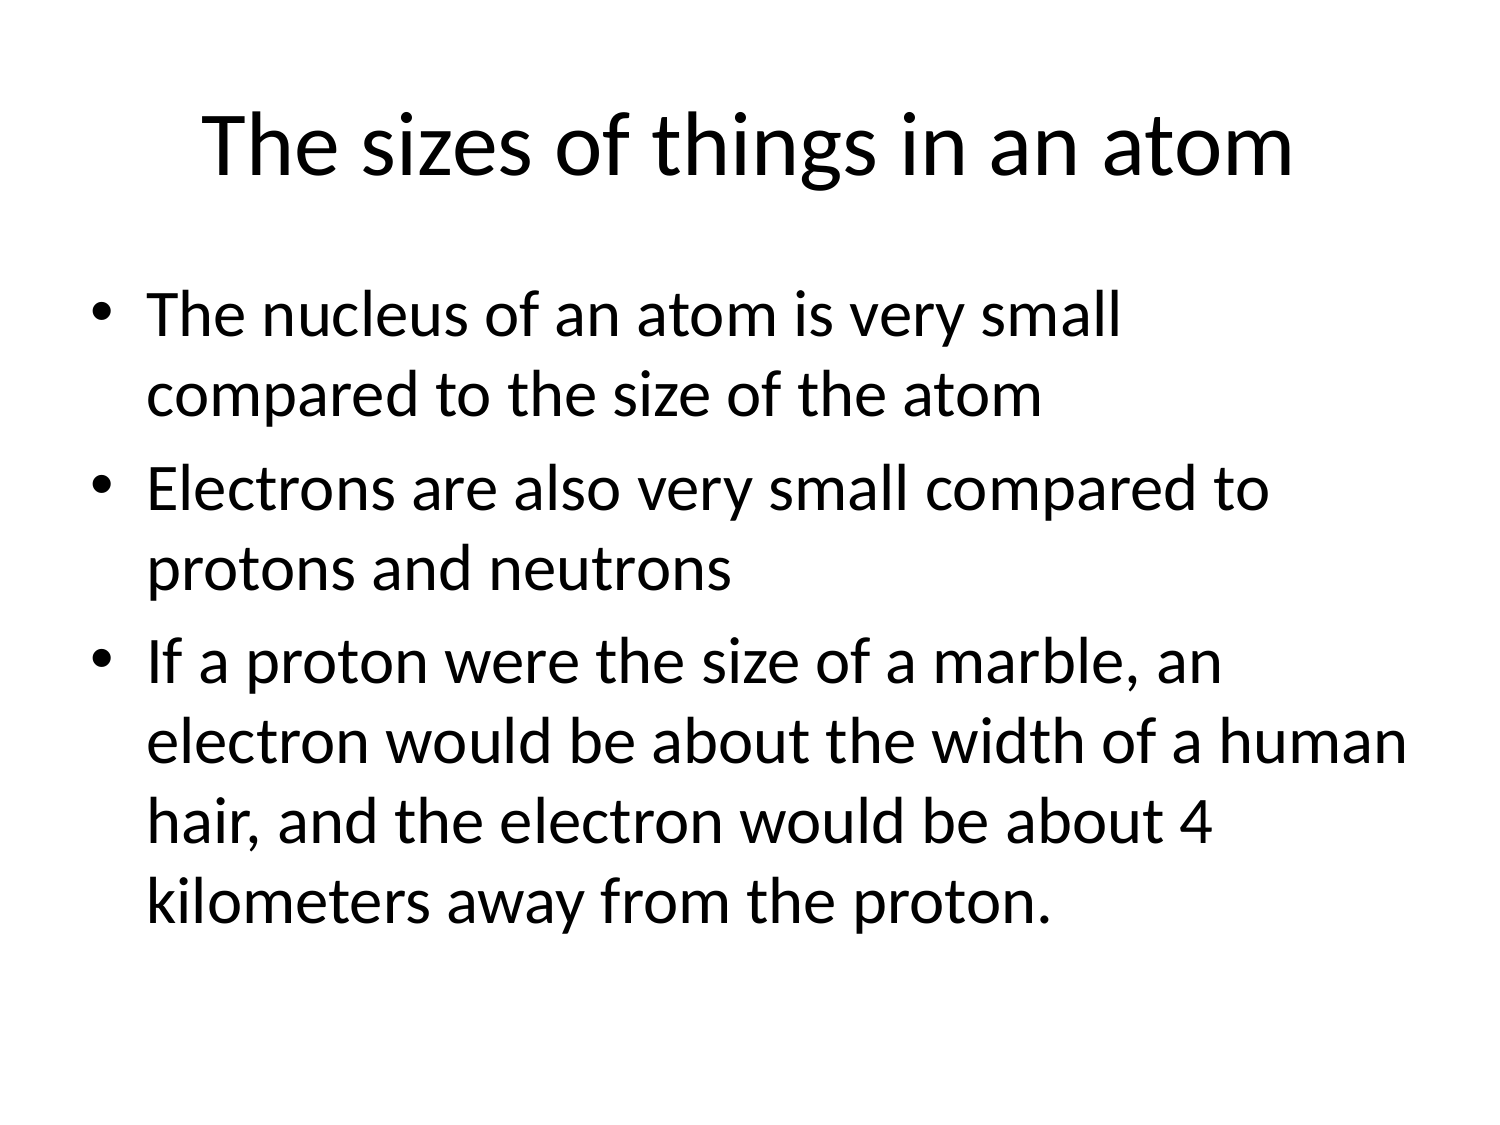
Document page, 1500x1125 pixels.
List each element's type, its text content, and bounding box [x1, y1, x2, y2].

title The sizes of things in an atom [75, 45, 1425, 233]
list The nucleus of an atom is very small compared to the size of the atom Electrons are also very small compared to protons and neutrons If a proton were the size of a marble, an electron would be about the width of a human hair, and the electron would be about 4 kilometers away from the proton. [75, 262, 1425, 1005]
